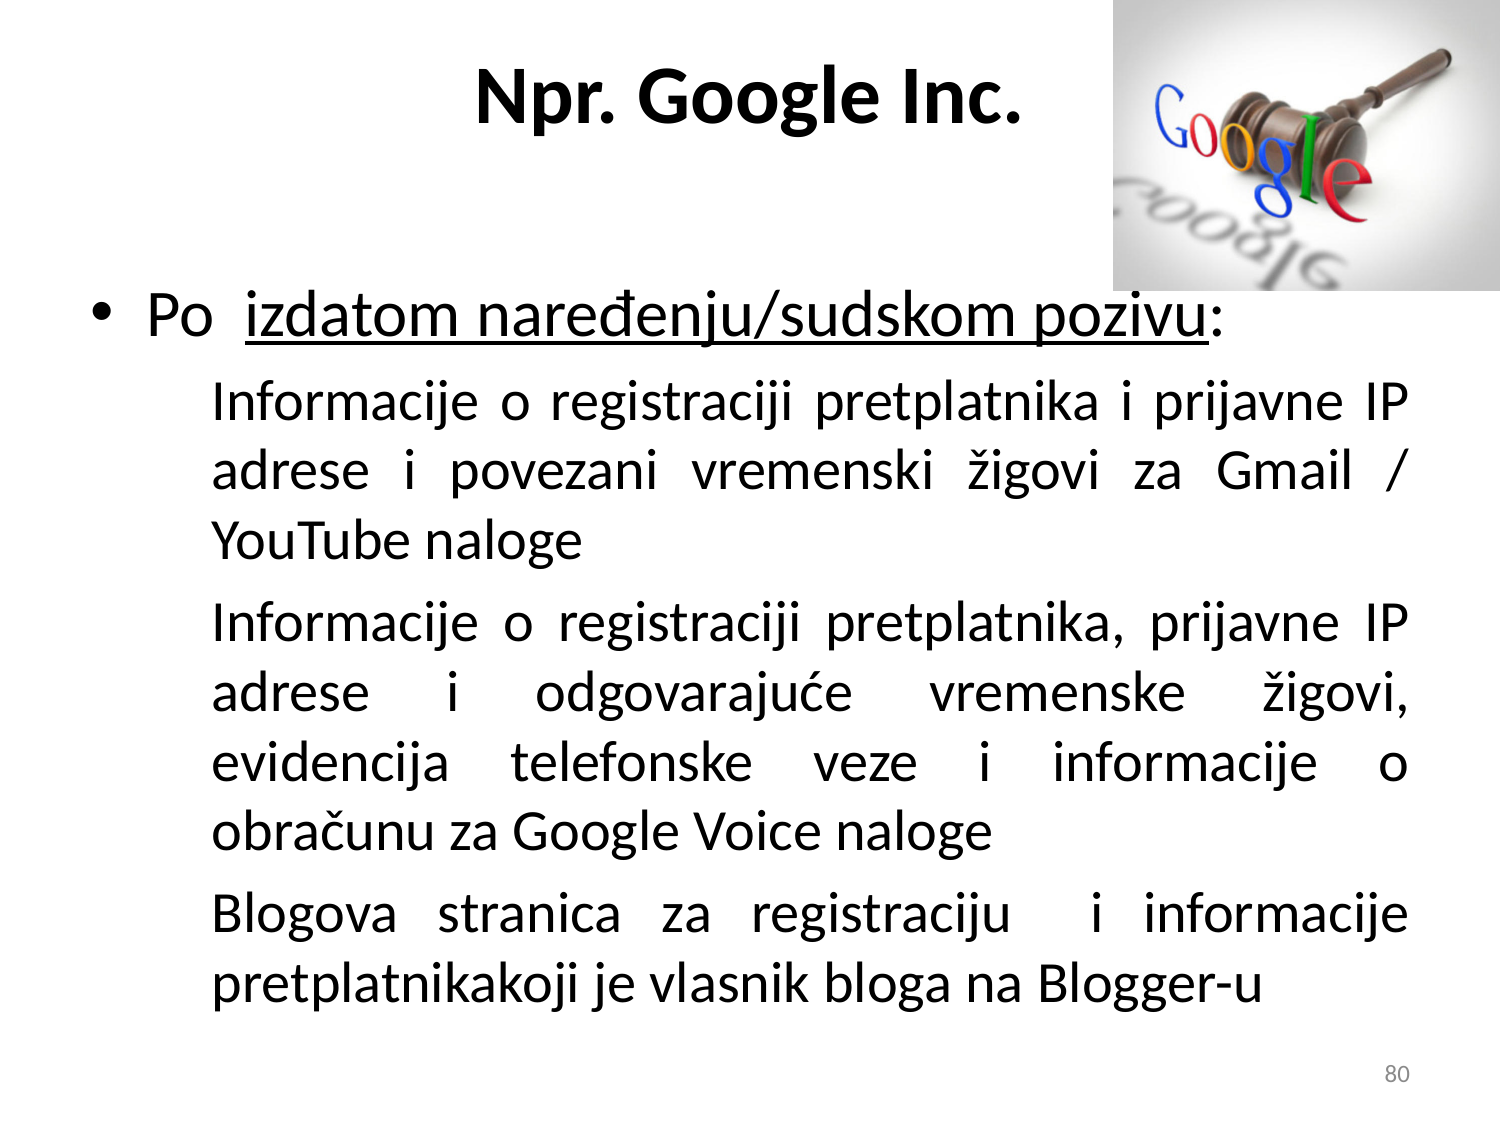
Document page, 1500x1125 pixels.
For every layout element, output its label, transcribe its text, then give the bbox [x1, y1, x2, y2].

picture [1113, 0, 1500, 291]
slide_number 80 [1074, 1042, 1425, 1103]
title Npr. Google Inc. [75, 33, 1108, 221]
list Po izdatom naređenju/sudskom pozivu: Informacije o registraciji pretplatnika i prijavne IP adrese i povezani vremenski žigovi za Gmail / YouTube naloge Informacije o registraciji pretplatnika, prijavne IP adrese i odgovarajuće vremenske žigovi, evidencija telefonske veze i informacije o obračunu za Google Voice naloge Blogova stranica za registraciju i informacije pretplatnikakoji je vlasnik bloga na Blogger-u [75, 262, 1425, 1063]
